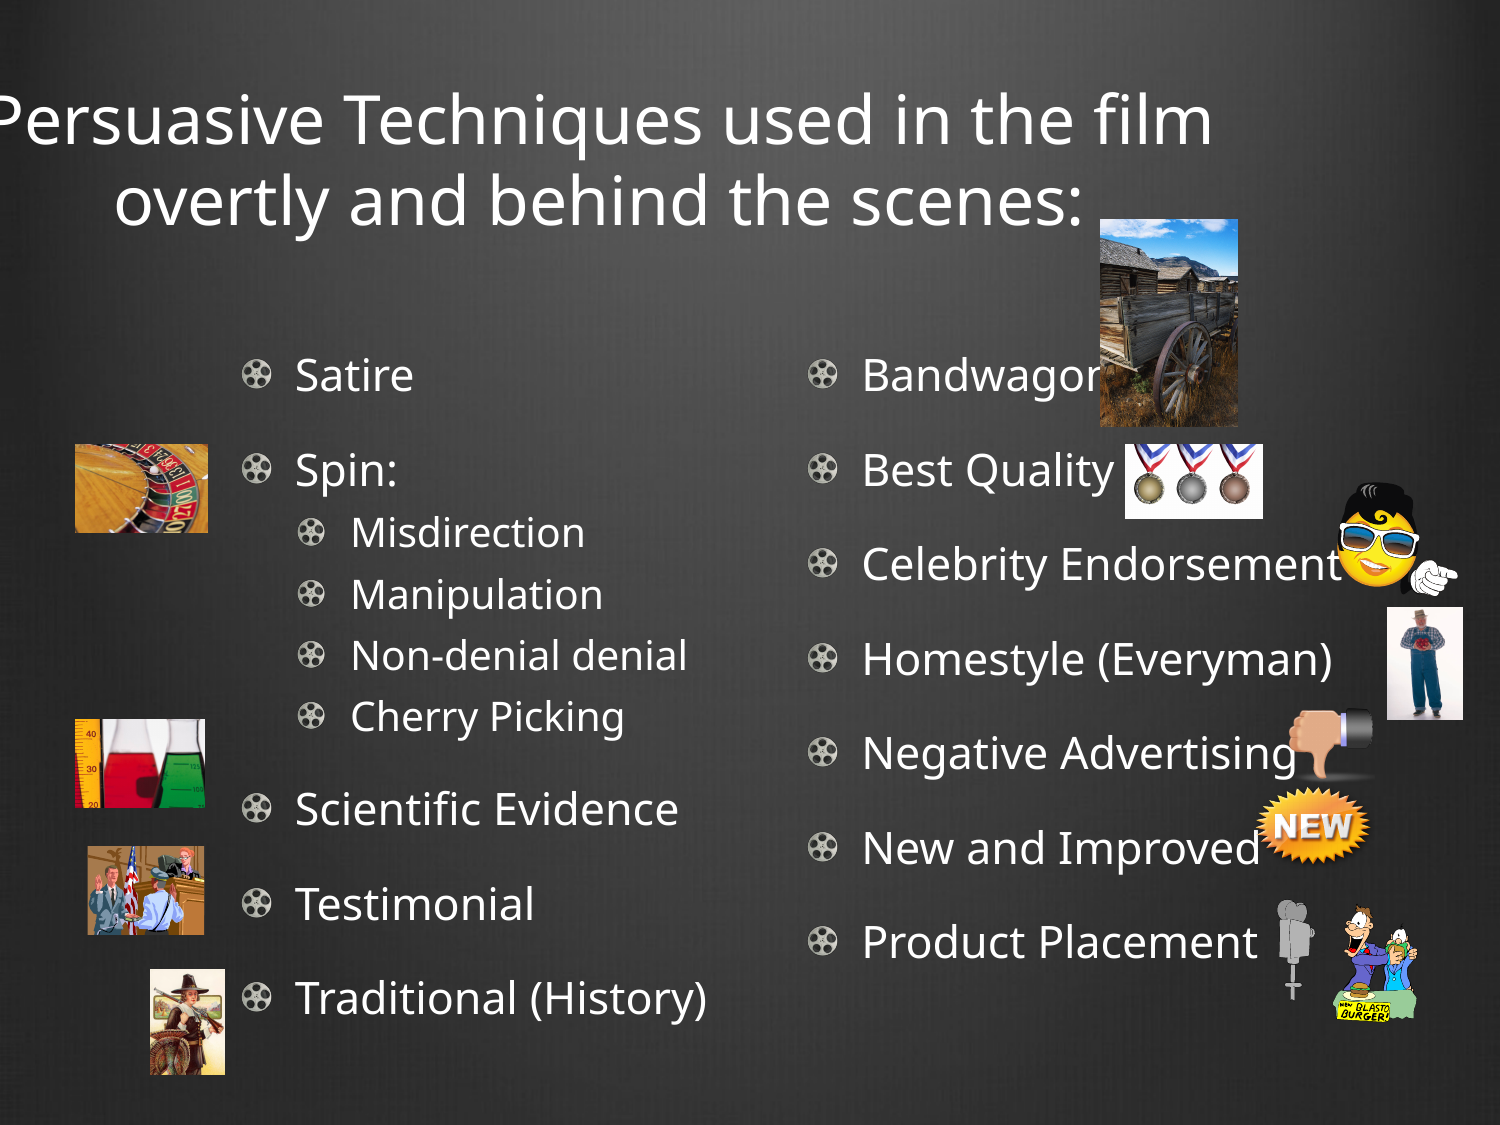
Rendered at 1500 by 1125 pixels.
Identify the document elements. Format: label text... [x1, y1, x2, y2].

list Satire Spin: Misdirection Manipulation Non-denial denial Cherry Picking Scientific Evidence Testimonial Traditional (History) Bandwagon Best Quality Celebrity Endorsement Homestyle (Everyman) Negative Advertising New and Improved Product Placement [225, 339, 1388, 1038]
picture [806, 451, 839, 485]
picture [240, 980, 273, 1013]
picture [296, 700, 326, 730]
picture [806, 546, 839, 579]
picture [296, 516, 326, 547]
picture [1249, 694, 1376, 871]
picture [1387, 607, 1463, 720]
picture [240, 791, 273, 824]
picture [149, 969, 225, 1075]
picture [296, 578, 326, 608]
picture [87, 844, 206, 937]
picture [806, 924, 839, 957]
picture [1124, 444, 1263, 519]
picture [240, 451, 273, 485]
picture [296, 639, 326, 669]
picture [1274, 894, 1421, 1023]
picture [74, 444, 208, 533]
picture [1337, 482, 1459, 597]
picture [240, 357, 273, 390]
picture [806, 357, 839, 390]
picture [806, 641, 839, 674]
picture [806, 830, 839, 863]
picture [806, 735, 839, 768]
picture [240, 886, 273, 919]
picture [74, 719, 205, 808]
title Persuasive Techniques used in the film overtly and behind the scenes: [0, 40, 1238, 275]
picture [1099, 219, 1238, 427]
